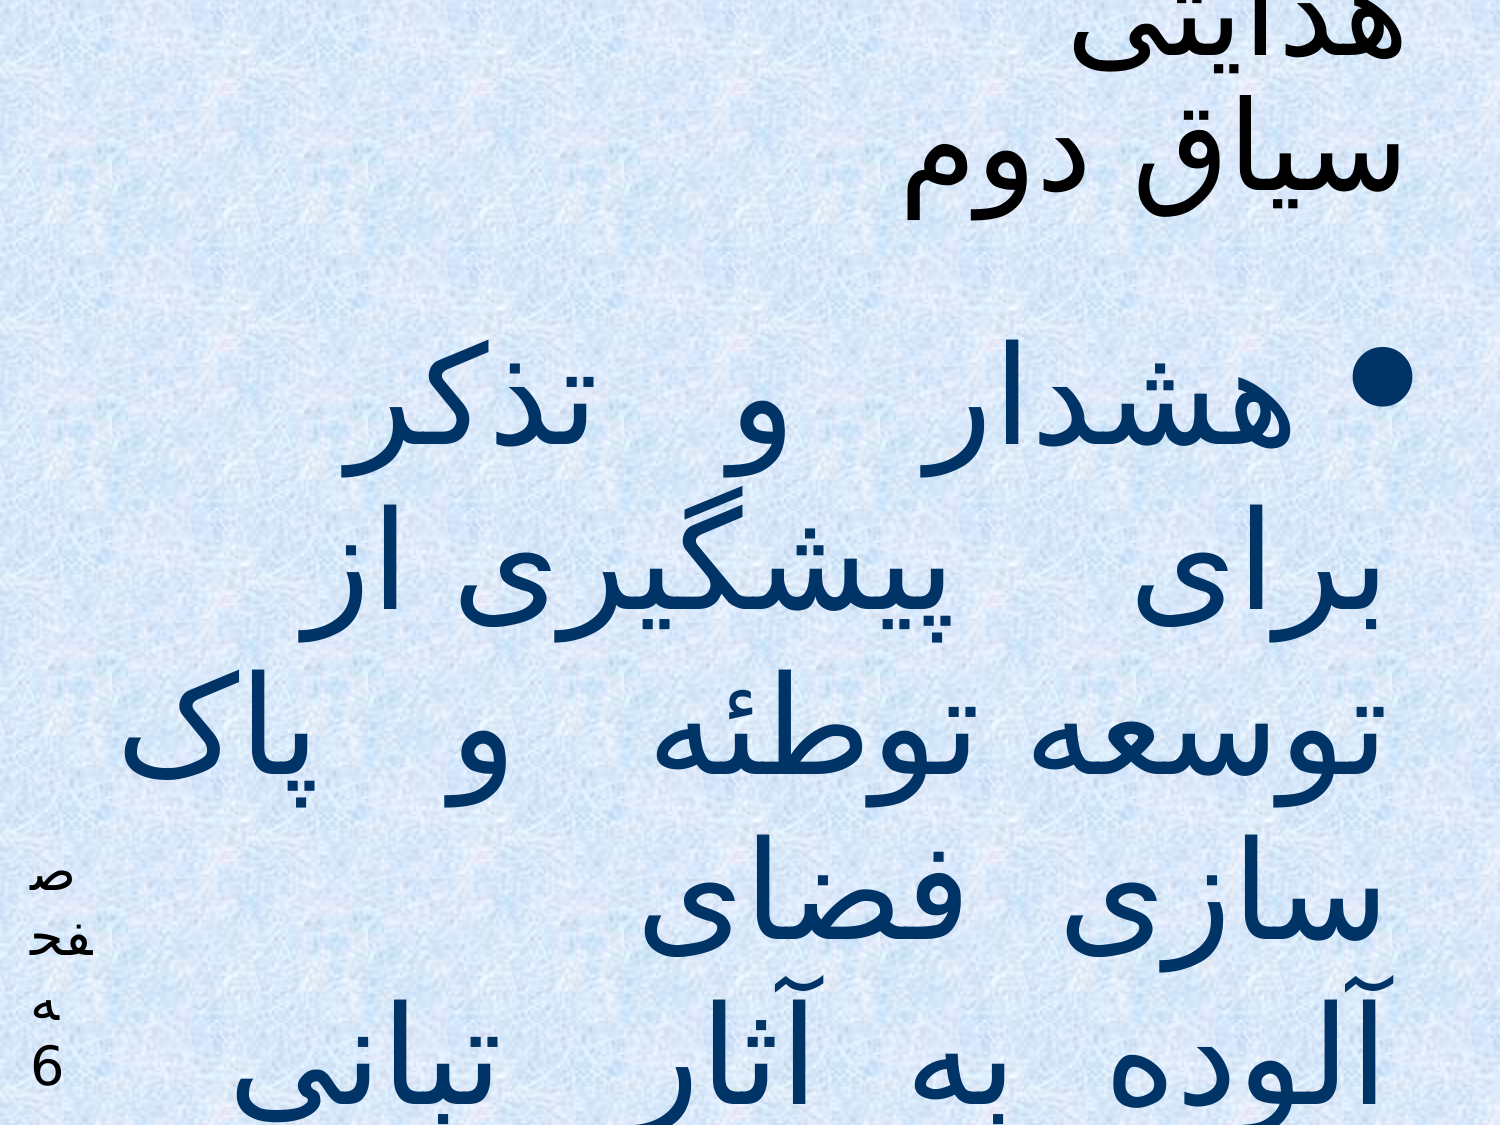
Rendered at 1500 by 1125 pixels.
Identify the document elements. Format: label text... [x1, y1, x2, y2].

list هشدار و تذکر برای پیشگیری از توسعه توطئه و پاک سازی فضای آلوده به آثار تبانی علیه رسول الله صلی الله علیه و اله و سلم مبادا مؤمنان به دام این توطئه گرفتار شوند، باید توبه کنند. رسول خدا صلی اله علیه و آله و سلم نیز علیه کافران و منافقان، جهاد کرده و درباره آنان سخت گیری کند. [49, 299, 1463, 1101]
slide_number صفحه 6 [13, 1023, 111, 1105]
title جهت هدایتی سیاق دوم [874, 37, 1426, 226]
picture [0, 0, 1500, 1125]
